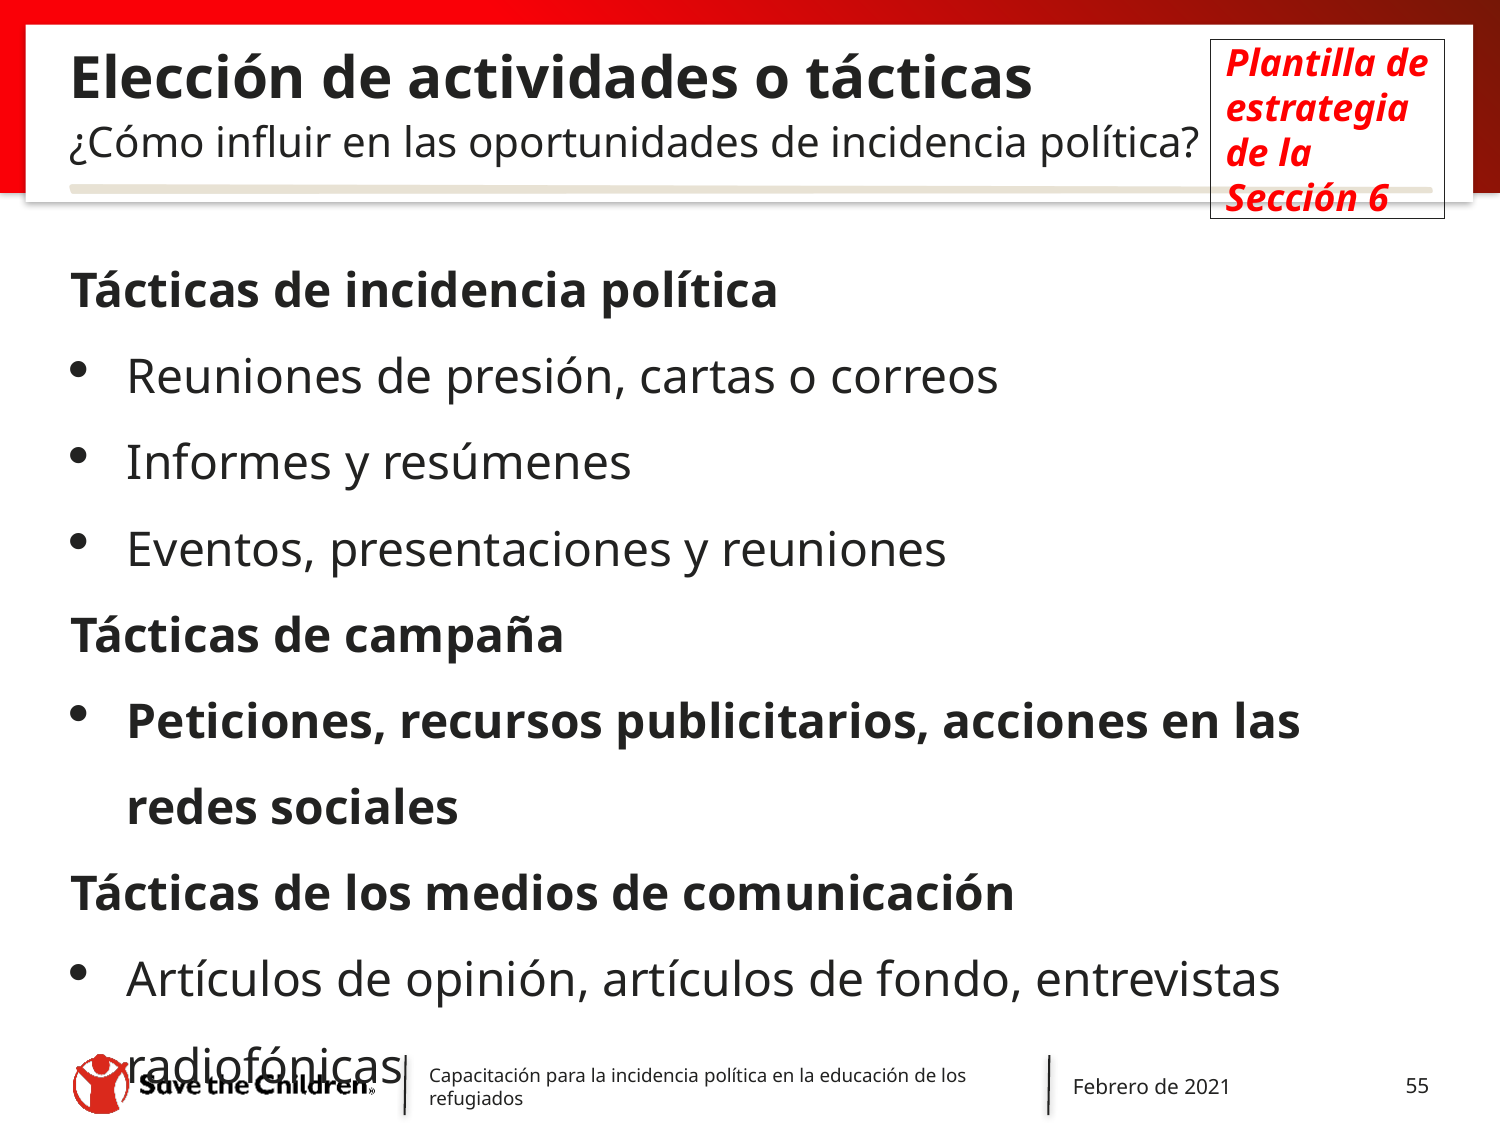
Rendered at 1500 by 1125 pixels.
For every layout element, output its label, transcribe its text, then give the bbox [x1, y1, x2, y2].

picture [69, 184, 1210, 194]
footer Capacitación para la incidencia política en la educación de los refugiados [414, 1056, 1042, 1117]
slide_number 55 [1317, 1056, 1445, 1117]
picture [62, 1043, 386, 1125]
list Tácticas de incidencia política Reuniones de presión, cartas o correos Informes y resúmenes Eventos, presentaciones y reuniones Tácticas de campaña Peticiones, recursos publicitarios, acciones en las redes sociales Tácticas de los medios de comunicación Artículos de opinión, artículos de fondo, entrevistas radiofónicas [70, 231, 1428, 1004]
list ¿Cómo influir en las oportunidades de incidencia política? [69, 115, 1210, 176]
text_box Plantilla de estrategia de la Sección 6 [1210, 39, 1445, 219]
title Elección de actividades o tácticas [69, 33, 1429, 115]
slide_number Febrero de 2021 [1057, 1056, 1317, 1117]
